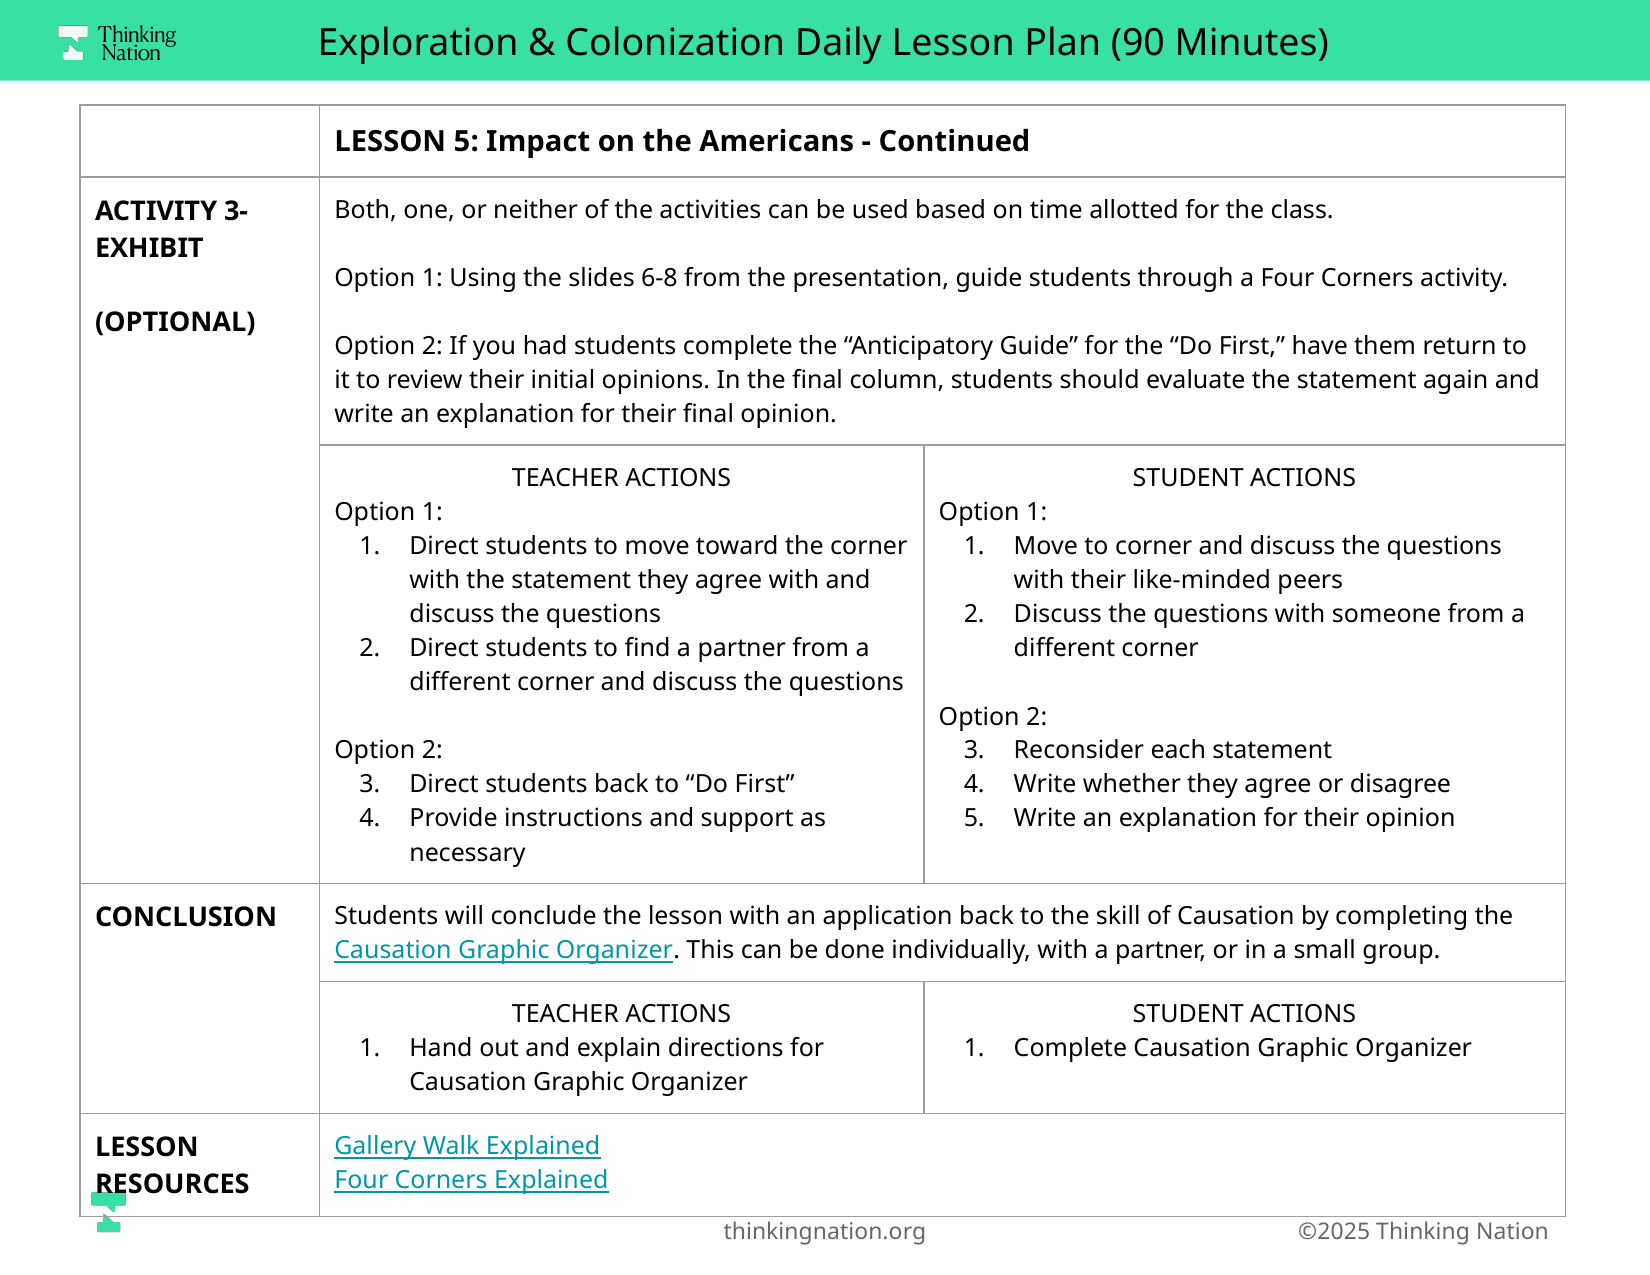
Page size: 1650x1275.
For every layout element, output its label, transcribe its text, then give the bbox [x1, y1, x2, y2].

table_cell Gallery Walk Explained Four Corners Explained [320, 1114, 1565, 1216]
table_cell STUDENT ACTIONS Option 1: Move to corner and discuss the questions with their like-minded peers Discuss the questions with someone from a different corner Option 2: Reconsider each statement Write whether they agree or disagree Write an explanation for their opinion [925, 446, 1565, 883]
text_box ©2025 Thinking Nation [1174, 1217, 1566, 1240]
picture [80, 1184, 136, 1240]
table_header [81, 106, 319, 176]
table_cell TEACHER ACTIONS Hand out and explain directions for Causation Graphic Organizer [320, 982, 923, 1113]
table_cell ACTIVITY 3- EXHIBIT (OPTIONAL) [81, 178, 319, 883]
table_cell STUDENT ACTIONS Complete Causation Graphic Organizer [925, 982, 1565, 1113]
table_cell TEACHER ACTIONS Option 1: Direct students to move toward the corner with the statement they agree with and discuss the questions Direct students to find a partner from a different corner and discuss the questions Option 2: Direct students back to “Do First” Provide instructions and support as necessary [320, 446, 923, 883]
table_cell LESSON RESOURCES [81, 1114, 319, 1216]
table_header LESSON 5: Impact on the Americans - Continued [320, 106, 1565, 176]
text_box Exploration & Colonization Daily Lesson Plan (90 Minutes) [0, 0, 1650, 81]
table_cell Students will conclude the lesson with an application back to the skill of Causation by completing the Causation Graphic Organizer. This can be done individually, with a partner, or in a small group. [320, 884, 1565, 981]
table_cell CONCLUSION [81, 884, 319, 1113]
picture [45, 14, 180, 71]
text_box thinkingnation.org [629, 1217, 1021, 1240]
table_cell Both, one, or neither of the activities can be used based on time allotted for the class. Option 1: Using the slides 6-8 from the presentation, guide students through a Four Corners activity. Option 2: If you had students complete the “Anticipatory Guide” for the “Do First,” have them return to it to review their initial opinions. In the final column, students should evaluate the statement again and write an explanation for their final opinion. [320, 178, 1565, 444]
